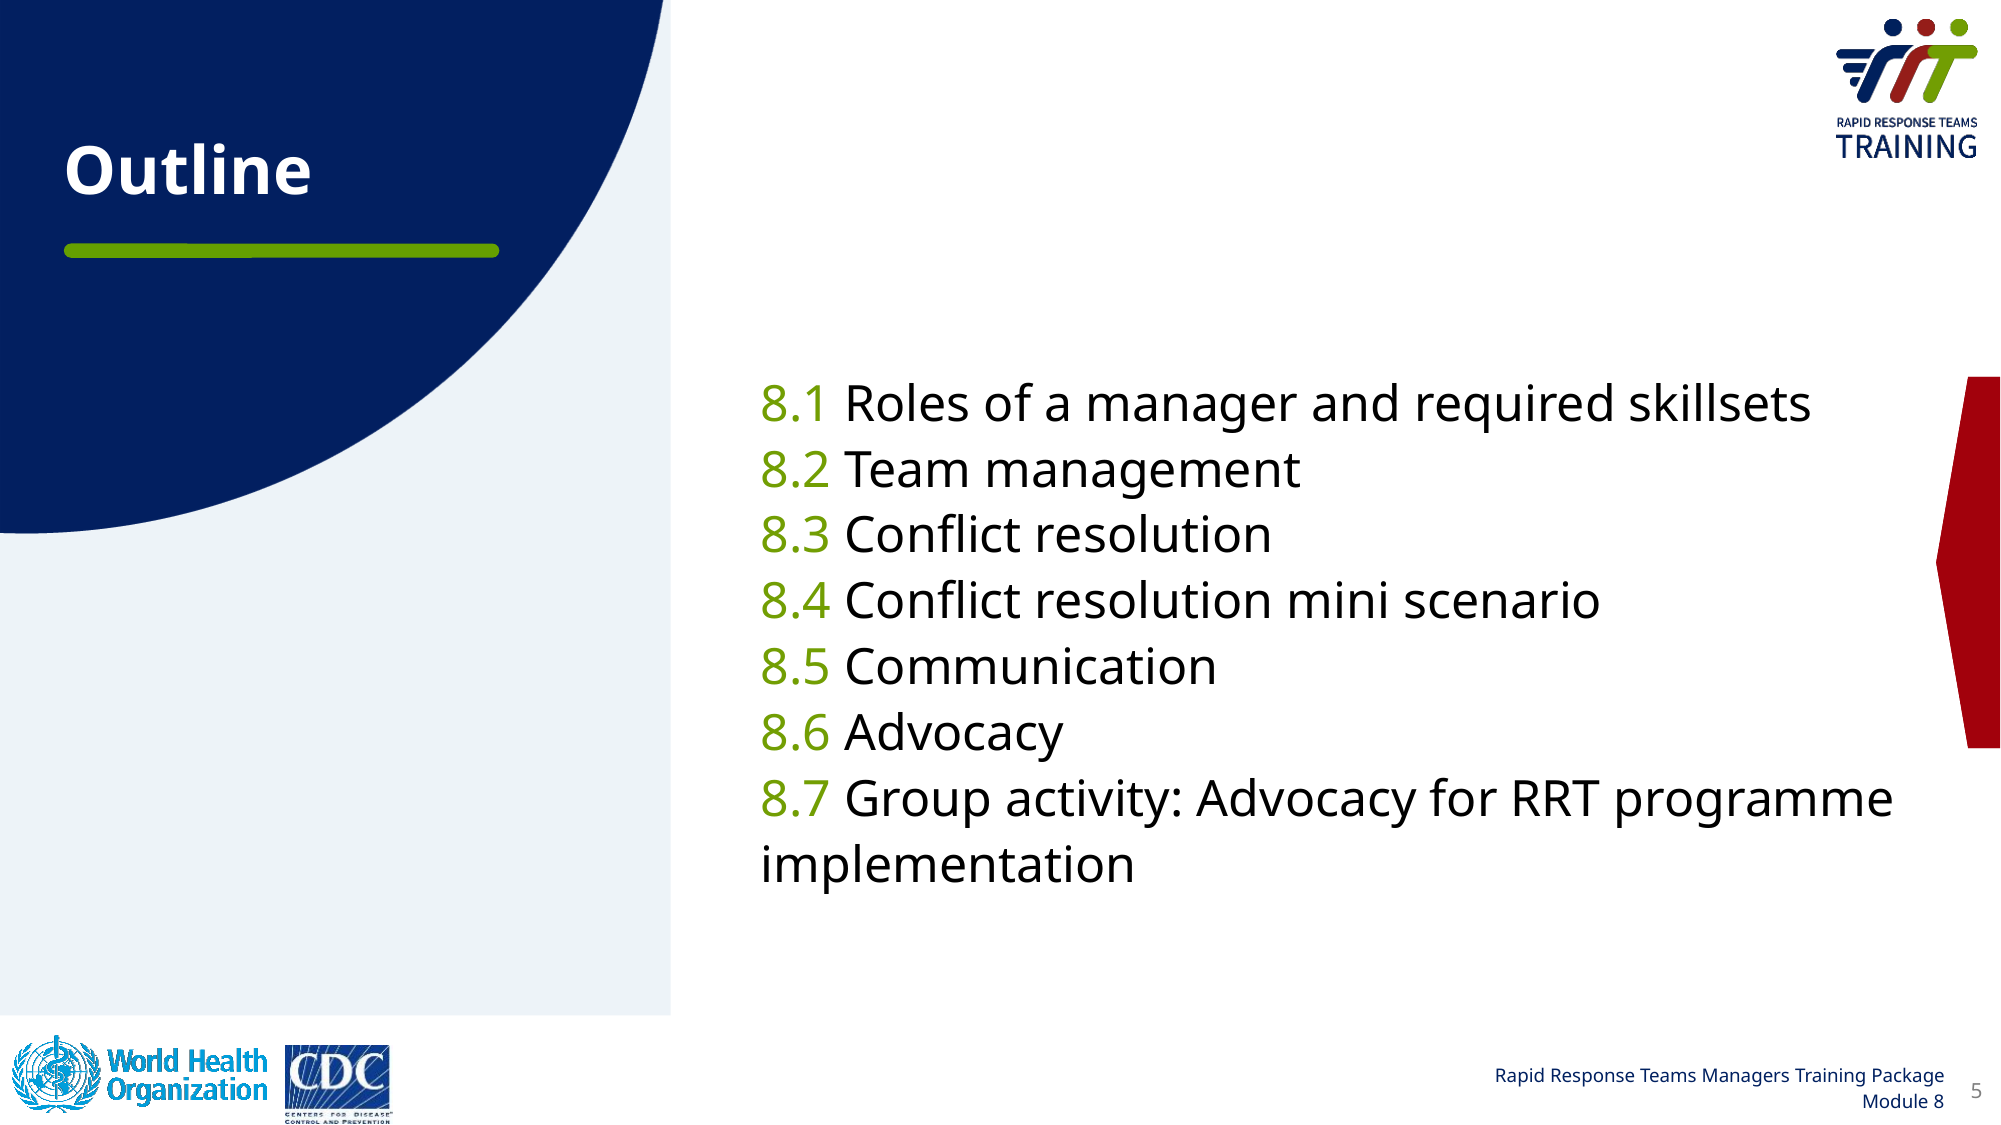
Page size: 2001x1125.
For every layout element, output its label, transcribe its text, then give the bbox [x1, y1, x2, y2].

picture [43, 1088, 54, 1094]
text_box Outline [55, 120, 528, 216]
picture [36, 1035, 267, 1113]
picture [34, 1058, 41, 1077]
picture [12, 1084, 46, 1113]
picture [1835, 19, 1978, 167]
text_box [1936, 376, 2000, 749]
text_box 8.1 Roles of a manager and required skillsets 8.2 Team management 8.3 Conflict resolution 8.4 Conflict resolution mini scenario 8.5 Communication 8.6 Advocacy 8.7 Group activity: Advocacy for RRT programme implementation [687, 357, 1916, 967]
picture [38, 1044, 53, 1052]
slide_number 5 [1953, 1070, 2000, 1124]
picture [50, 1109, 62, 1113]
picture [0, 0, 670, 538]
picture [28, 1054, 36, 1077]
picture [12, 1035, 53, 1067]
picture [285, 1045, 393, 1124]
picture [38, 1092, 54, 1100]
picture [46, 1056, 54, 1061]
